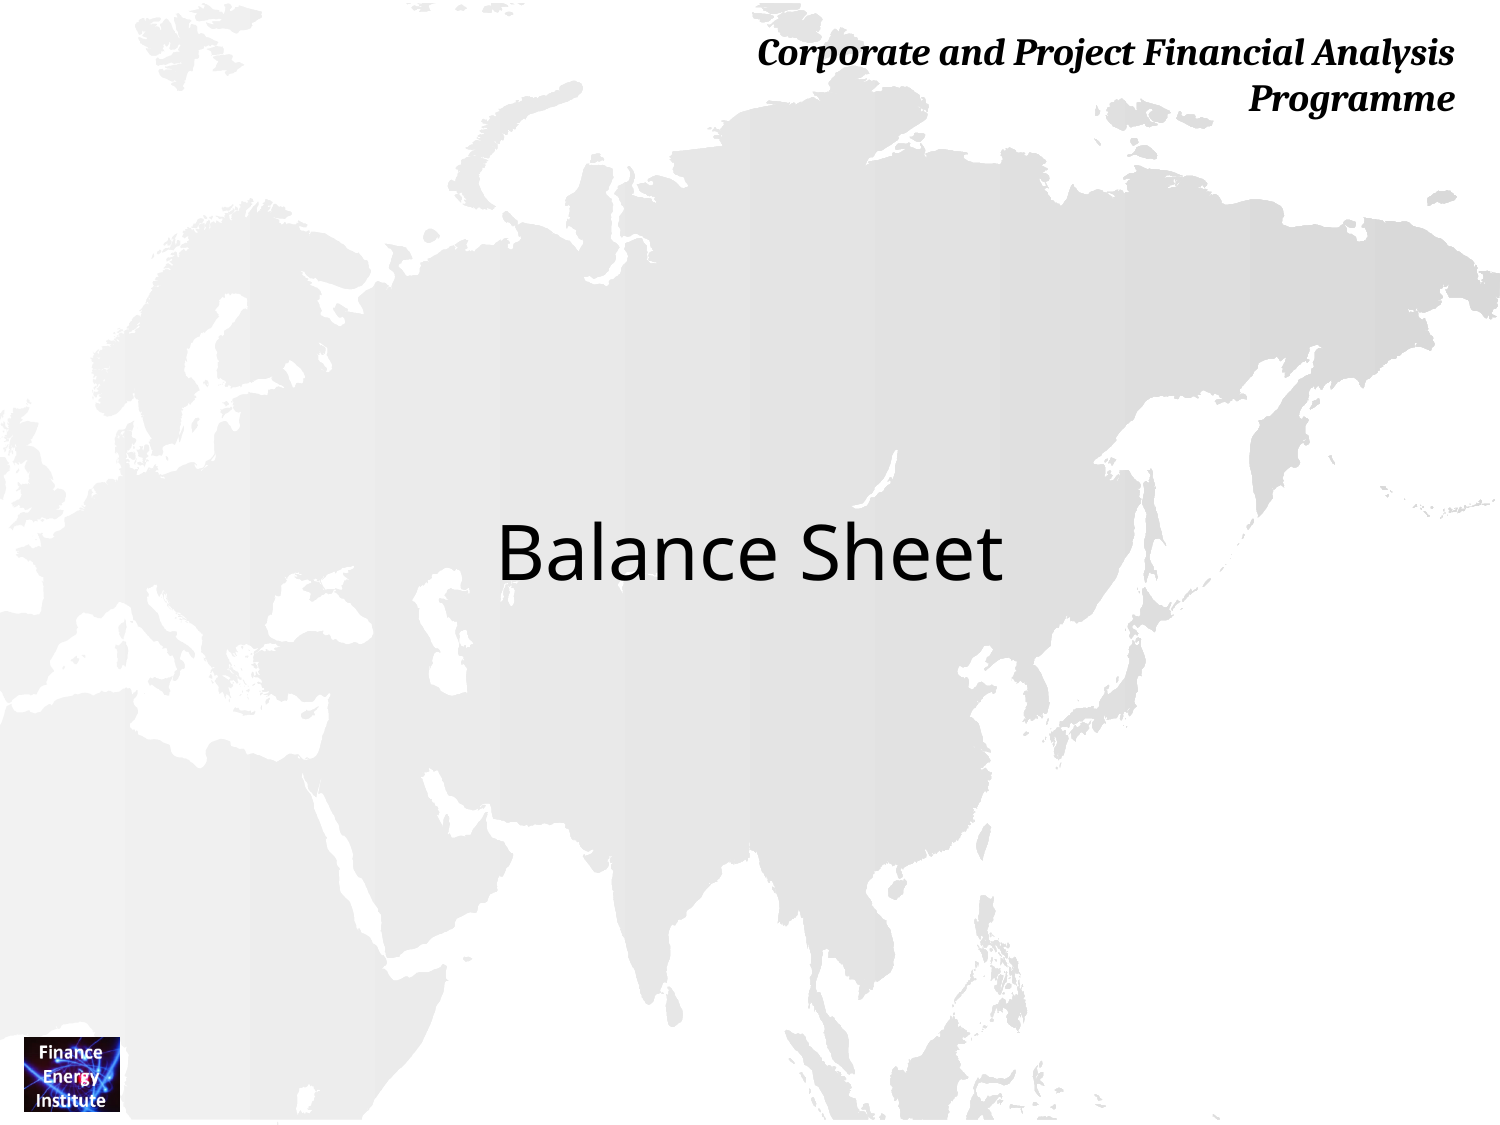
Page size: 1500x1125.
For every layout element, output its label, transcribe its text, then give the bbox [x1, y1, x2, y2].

picture [24, 1037, 120, 1112]
title Balance Sheet [149, 299, 1351, 800]
